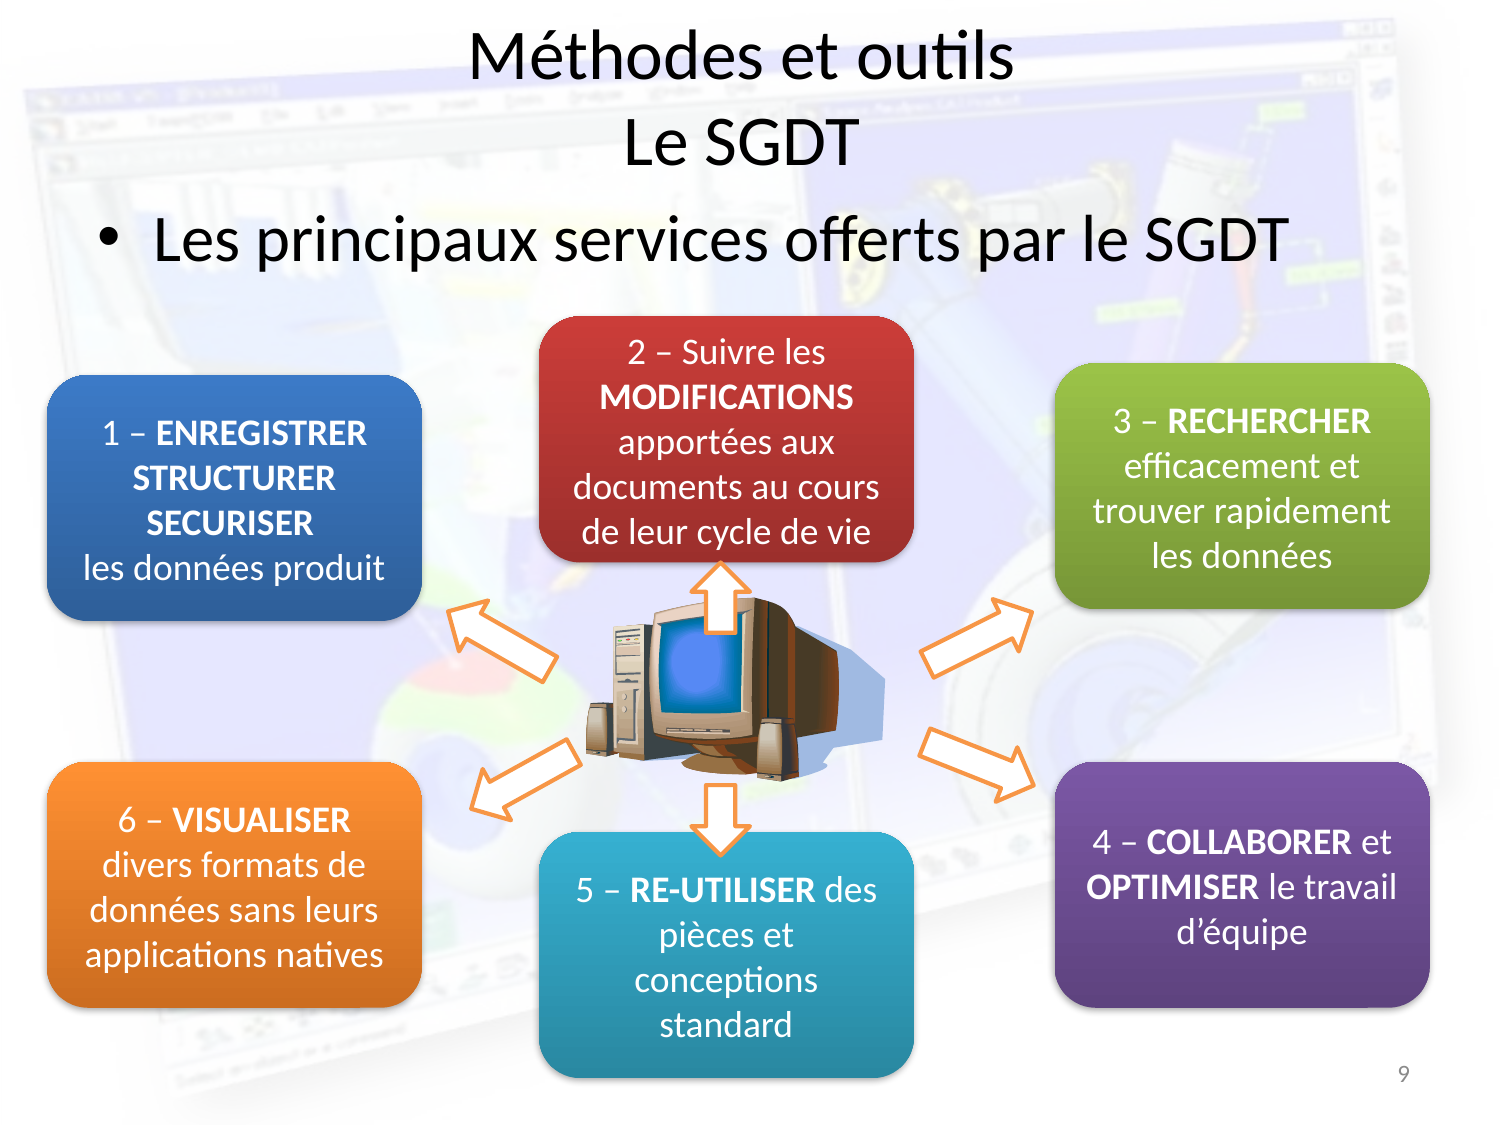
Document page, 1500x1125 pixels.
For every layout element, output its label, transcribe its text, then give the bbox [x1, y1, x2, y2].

text_box [469, 737, 580, 823]
title Méthodes et outils Le SGDT [75, 0, 1425, 188]
text_box 2 – Suivre les MODIFICATIONS apportées aux documents au cours de leur cycle de vie [538, 316, 914, 563]
text_box [917, 726, 1036, 804]
text_box [689, 560, 752, 595]
text_box [918, 597, 1034, 680]
text_box [689, 790, 752, 858]
picture [585, 597, 886, 782]
text_box 1 – ENREGISTRER STRUCTURER SECURISER les données produit [46, 374, 422, 622]
text_box 5 – RE-UTILISER des pièces et conceptions standard [538, 831, 914, 1079]
text_box 6 – VISUALISER divers formats de données sans leurs applications natives [46, 761, 422, 1008]
list Les principaux services offerts par le SGDT [82, 187, 1432, 930]
text_box [446, 598, 560, 685]
text_box 4 – COLLABORER et OPTIMISER le travail d’équipe [1054, 761, 1430, 1008]
slide_number 9 [1074, 1042, 1425, 1103]
text_box 3 – RECHERCHER efficacement et trouver rapidement les données [1054, 363, 1430, 610]
